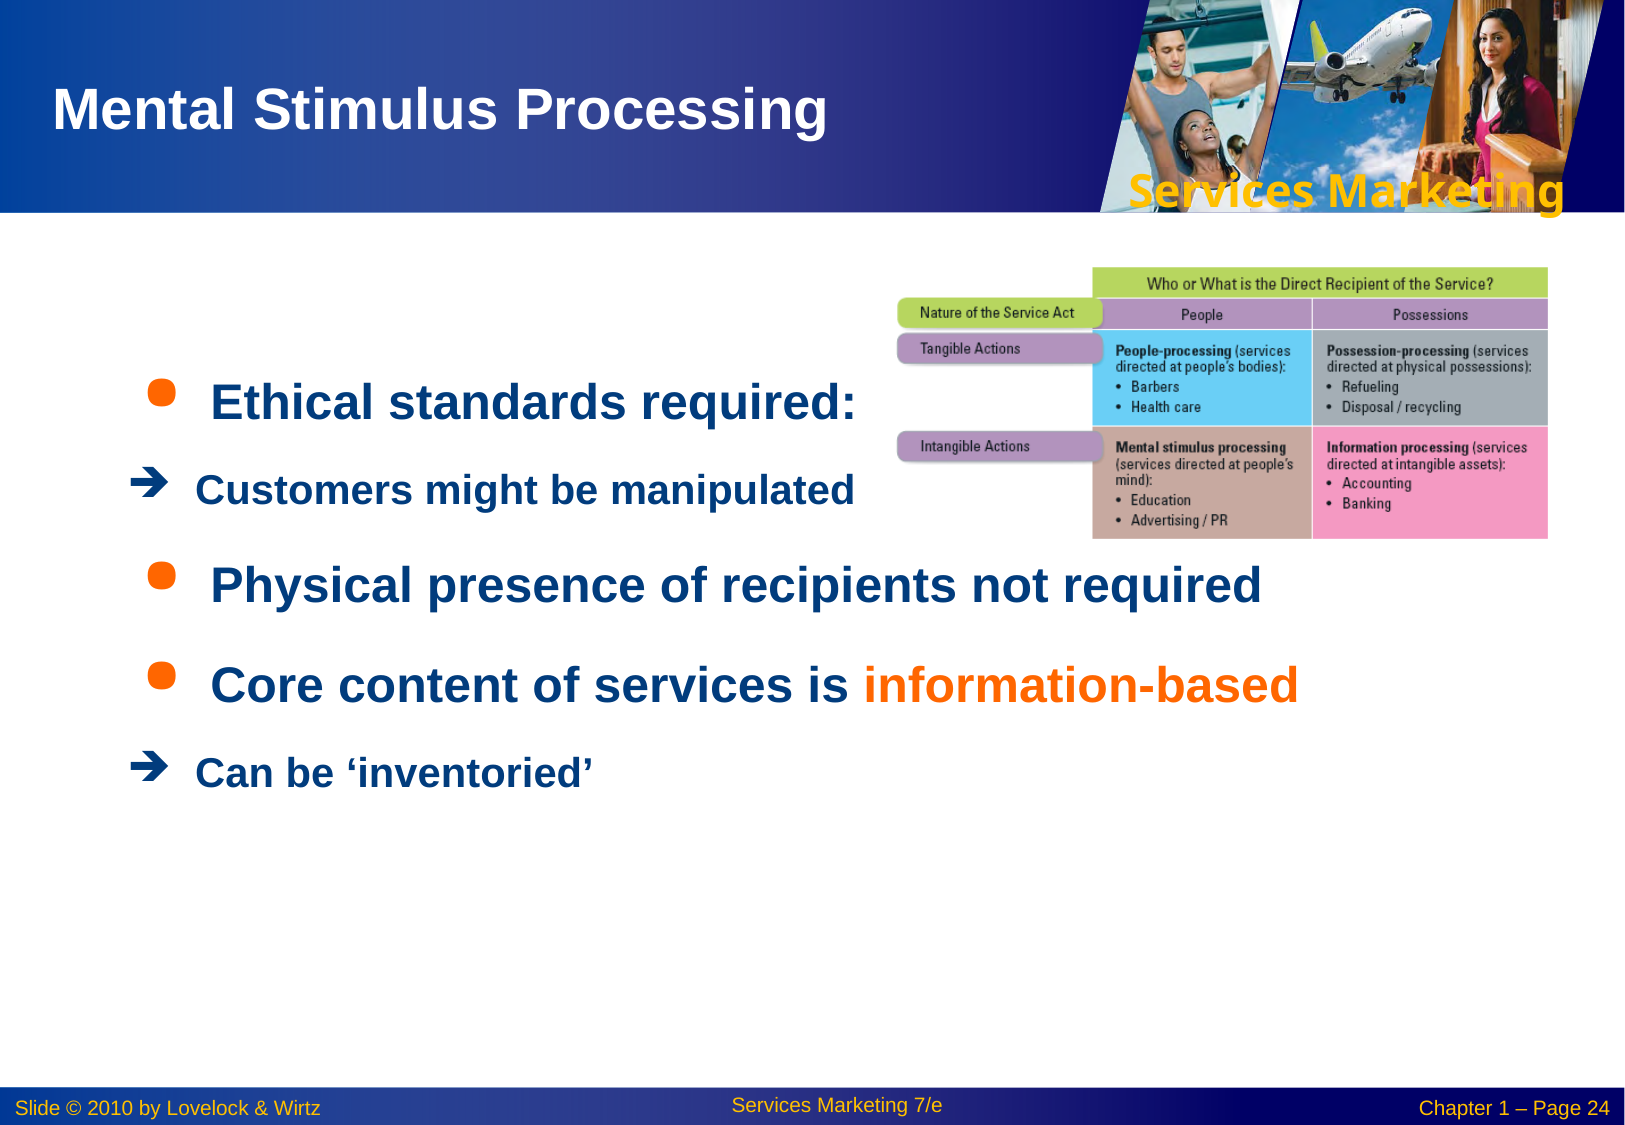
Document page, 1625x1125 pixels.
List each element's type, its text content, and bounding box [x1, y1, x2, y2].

picture [1100, 0, 1604, 213]
picture [1546, 187, 1556, 202]
title Mental Stimulus Processing [36, 37, 1088, 176]
picture [1162, 186, 1172, 192]
text_box Ethical standards required: Customers might be manipulated Physical presence of recipients not required Core content of services is information-based Can be ‘inventoried’ [35, 360, 1527, 1002]
picture [886, 237, 1565, 558]
